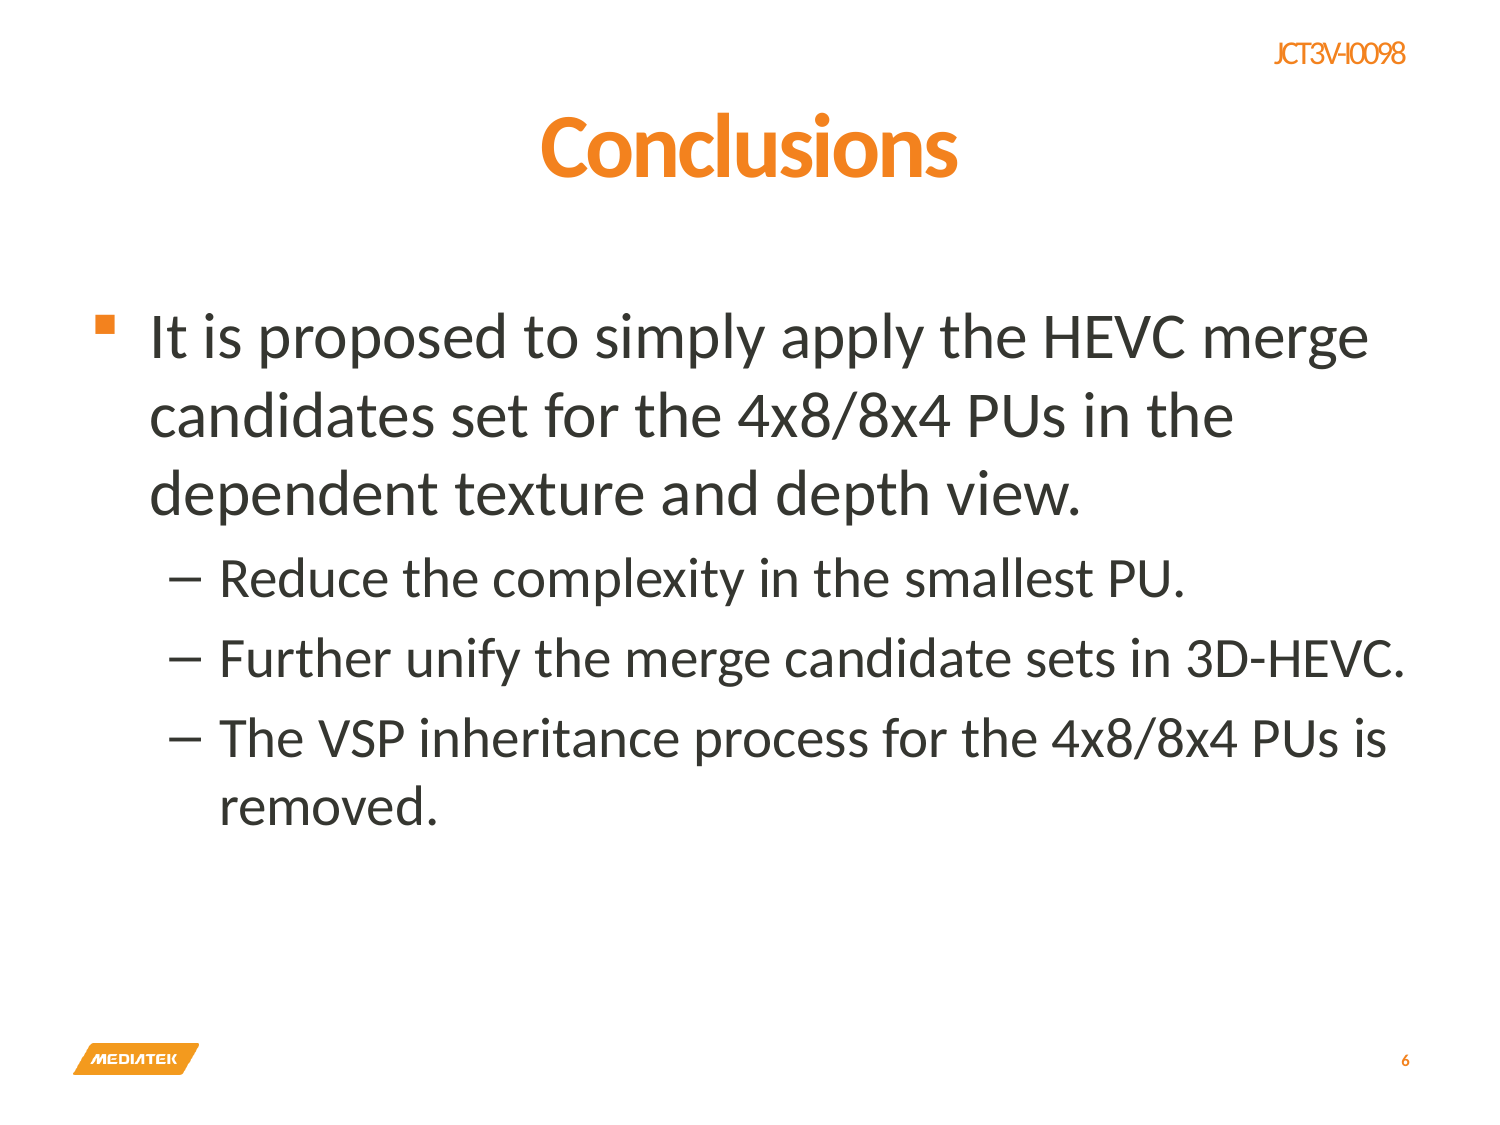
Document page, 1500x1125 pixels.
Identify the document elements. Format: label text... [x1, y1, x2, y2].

slide_number 6 [1251, 1029, 1425, 1090]
picture [73, 1043, 199, 1075]
list It is proposed to simply apply the HEVC merge candidates set for the 4x8/8x4 PUs in the dependent texture and depth view. Reduce the complexity in the smallest PU. Further unify the merge candidate sets in 3D-HEVC. The VSP inheritance process for the 4x8/8x4 PUs is removed. [75, 286, 1425, 868]
title Conclusions [75, 99, 1425, 286]
